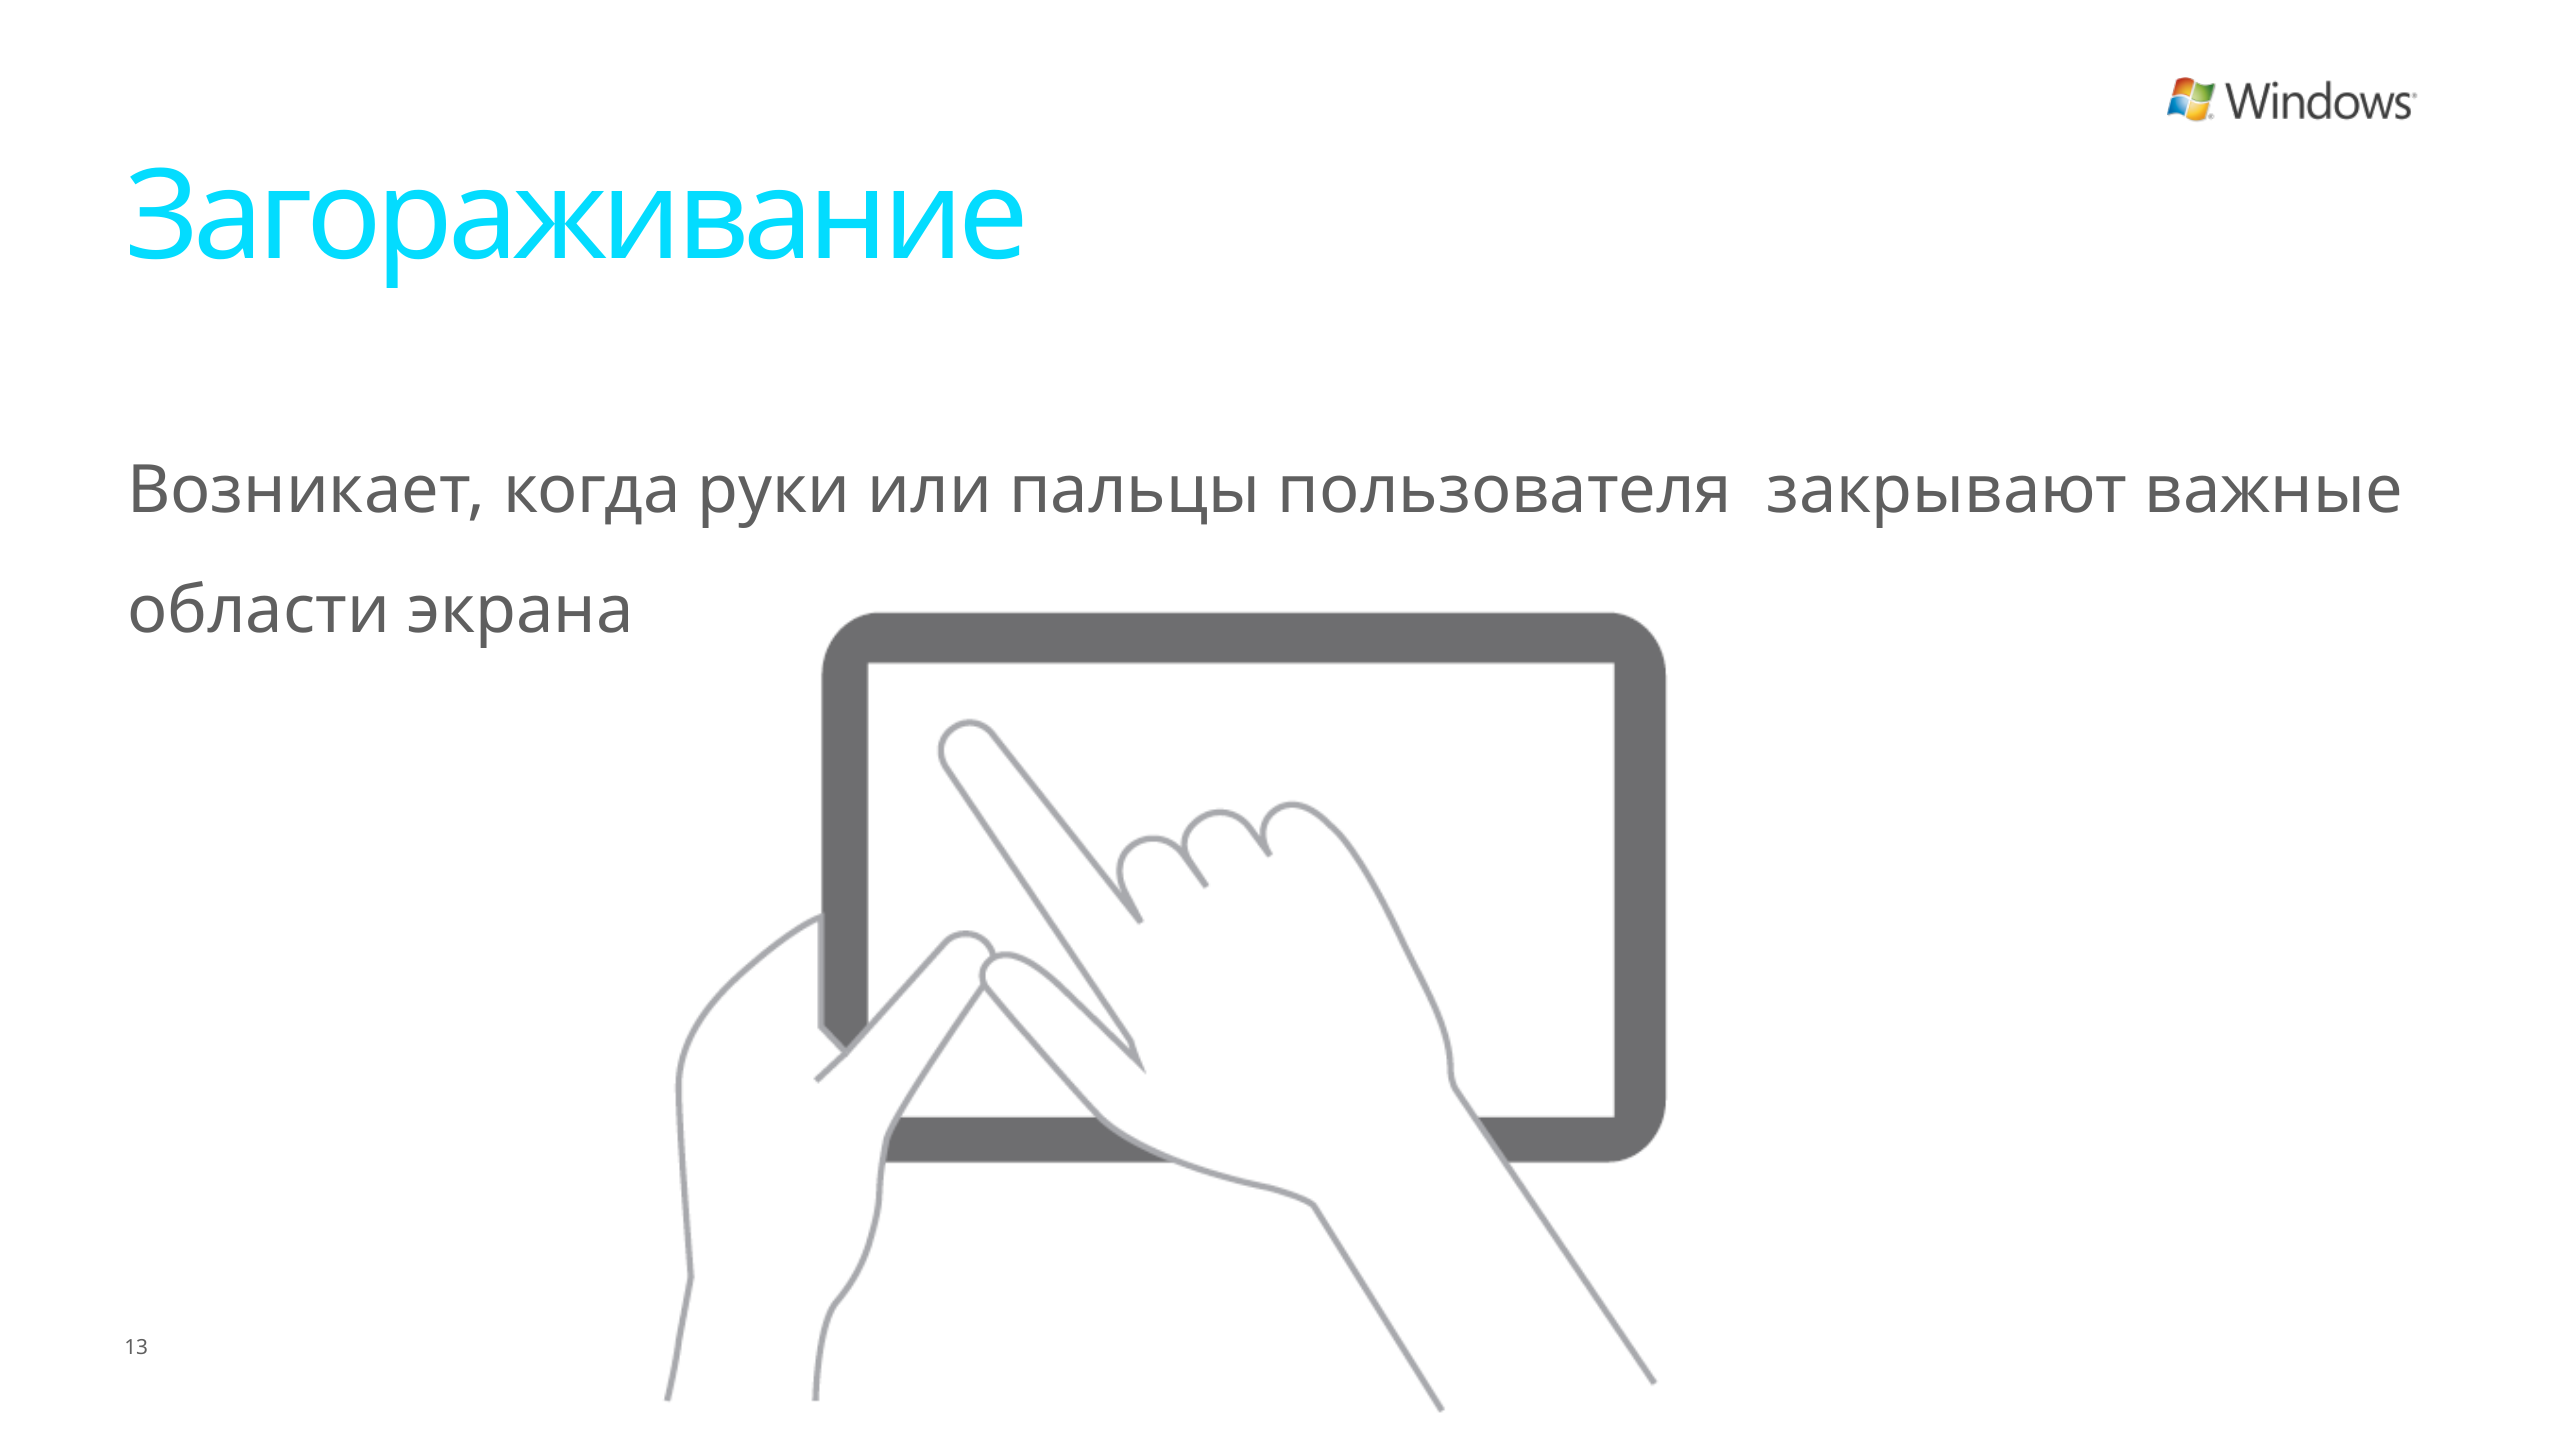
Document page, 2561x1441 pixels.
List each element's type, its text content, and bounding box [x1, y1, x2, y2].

picture [646, 538, 1736, 1441]
title Загораживание [125, 48, 2468, 286]
list Возникает, когда руки или пальцы пользователя закрывают важные области экрана [127, 405, 2470, 649]
